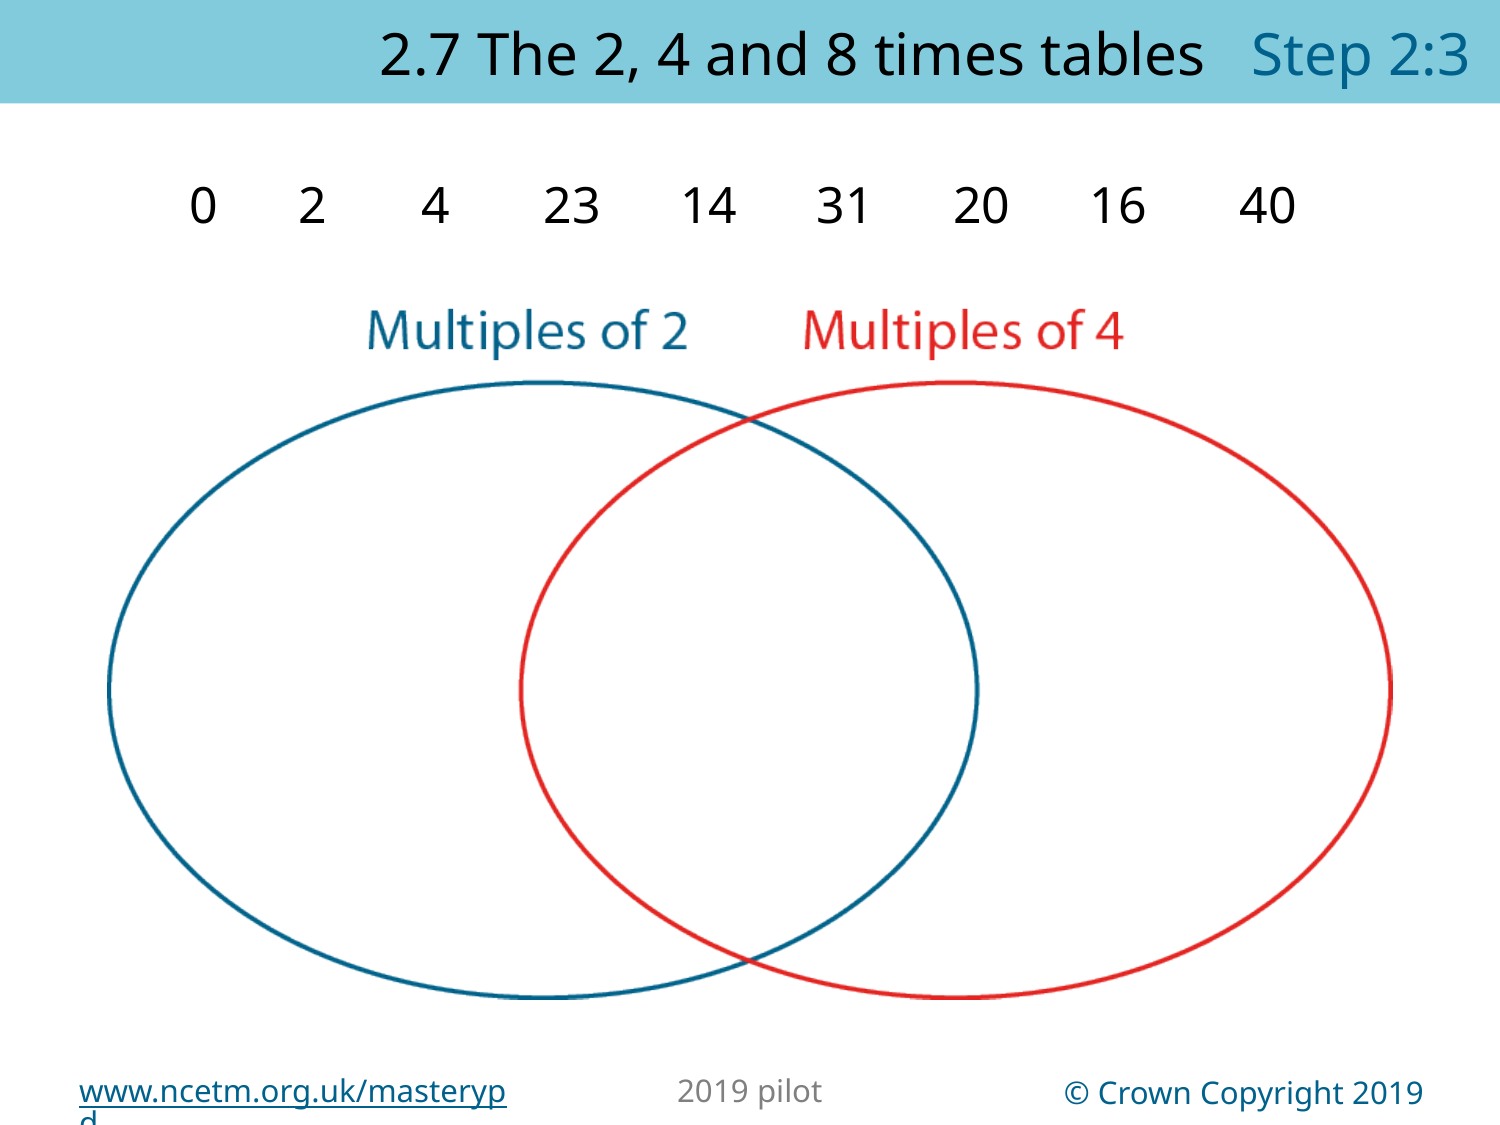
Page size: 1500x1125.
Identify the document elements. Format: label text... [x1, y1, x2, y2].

picture [106, 301, 1394, 1000]
text_box 20 [938, 166, 1026, 241]
text_box 4 [406, 166, 466, 241]
text_box 14 [665, 166, 753, 241]
list 2.7 The 2, 4 and 8 times tables Step 2:3 [0, 0, 1500, 104]
text_box 2 [284, 166, 343, 241]
text_box 40 [1224, 166, 1312, 241]
text_box 31 [801, 166, 889, 241]
picture [106, 699, 517, 1000]
text_box 23 [529, 166, 616, 241]
text_box 0 [174, 166, 234, 241]
text_box 16 [1074, 166, 1162, 241]
